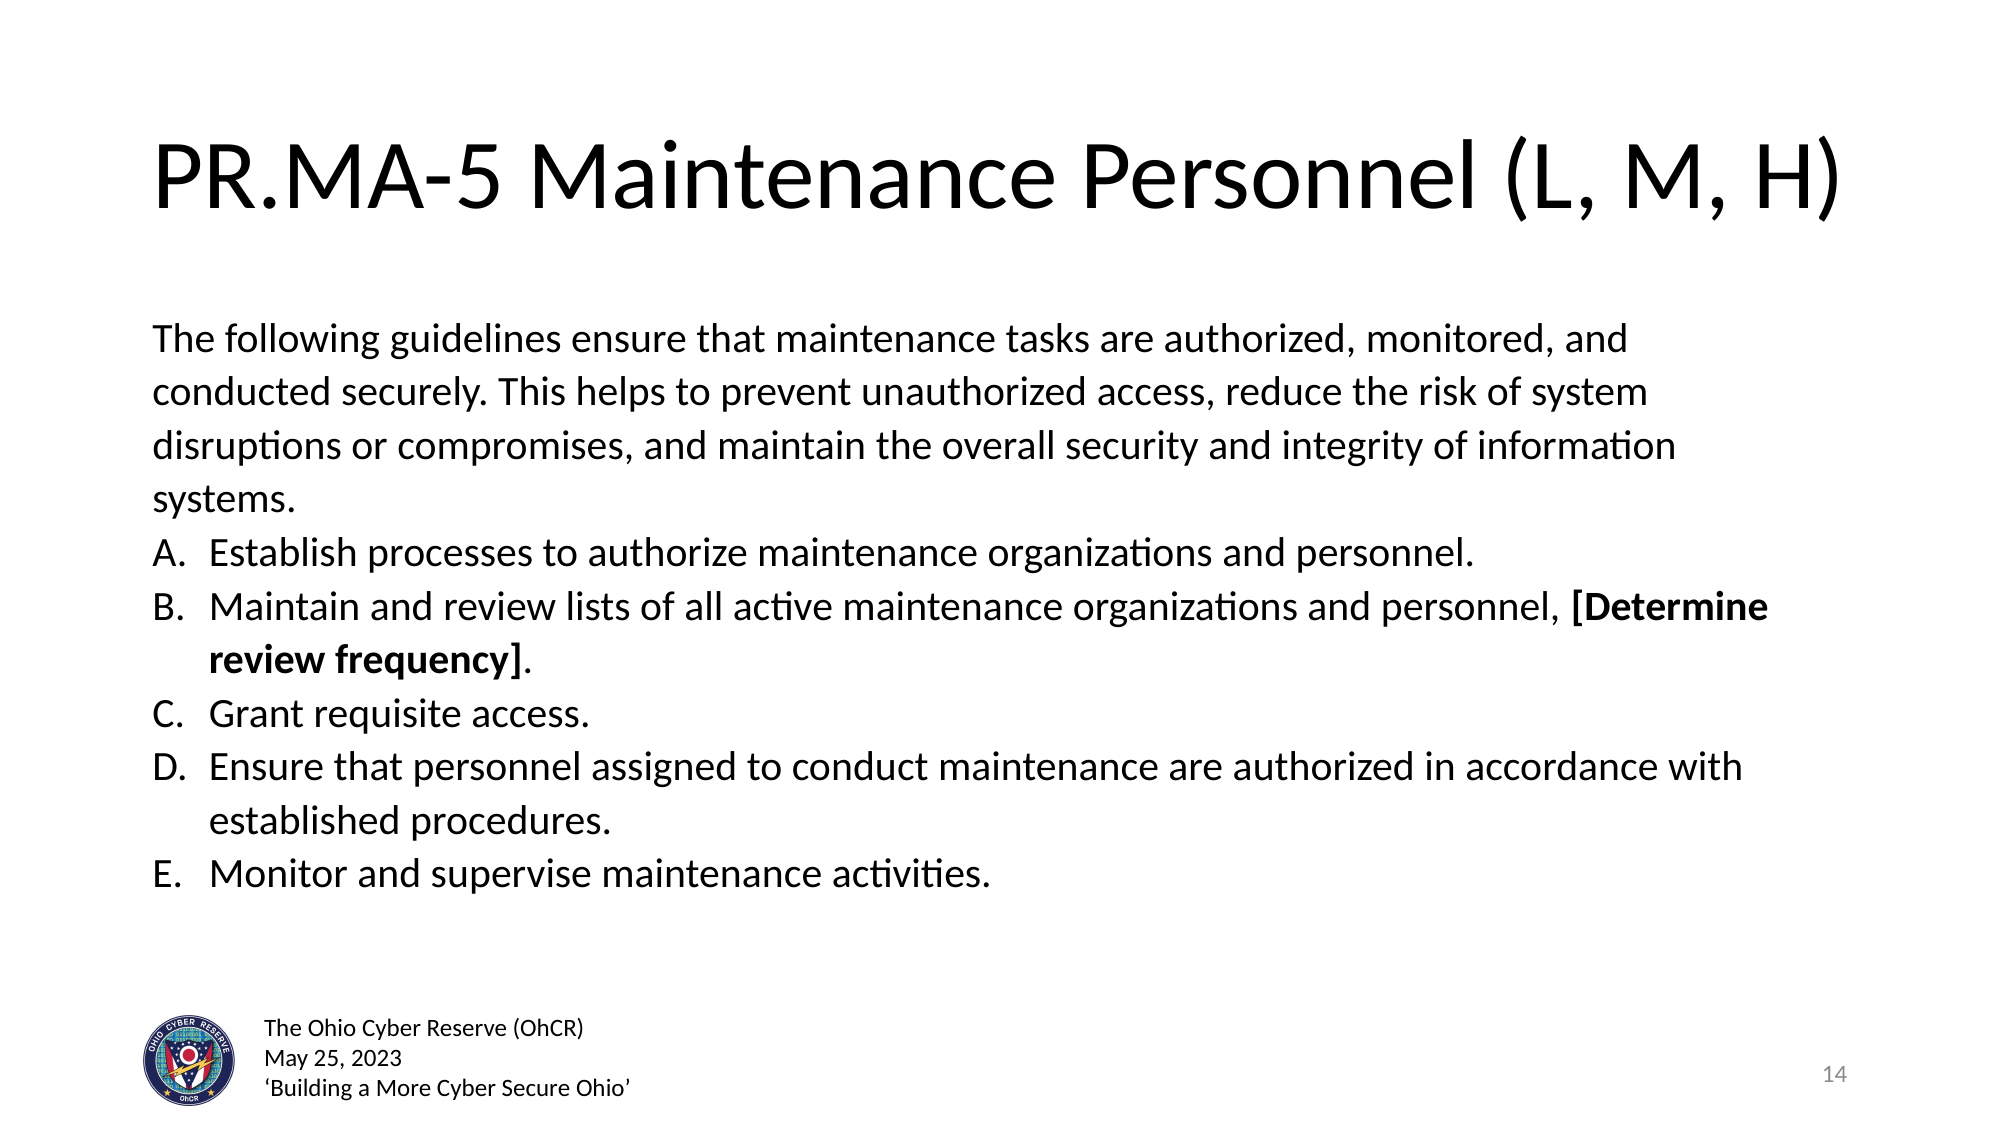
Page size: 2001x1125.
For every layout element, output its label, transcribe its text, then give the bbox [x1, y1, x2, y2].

text_box The Ohio Cyber Reserve (OhCR) May 25, 2023 ‘Building a More Cyber Secure Ohio’ [249, 1004, 647, 1109]
slide_number 14 [1412, 1042, 1863, 1103]
list The following guidelines ensure that maintenance tasks are authorized, monitored, and conducted securely. This helps to prevent unauthorized access, reduce the risk of system disruptions or compromises, and maintain the overall security and integrity of information systems. Establish processes to authorize maintenance organizations and personnel. Maintain and review lists of all active maintenance organizations and personnel, [Determine review frequency]. Grant requisite access. Ensure that personnel assigned to conduct maintenance are authorized in accordance with established procedures. Monitor and supervise maintenance activities. [137, 299, 1828, 1023]
picture [140, 1013, 238, 1108]
title PR.MA-5 Maintenance Personnel (L, M, H) [137, 59, 1967, 278]
